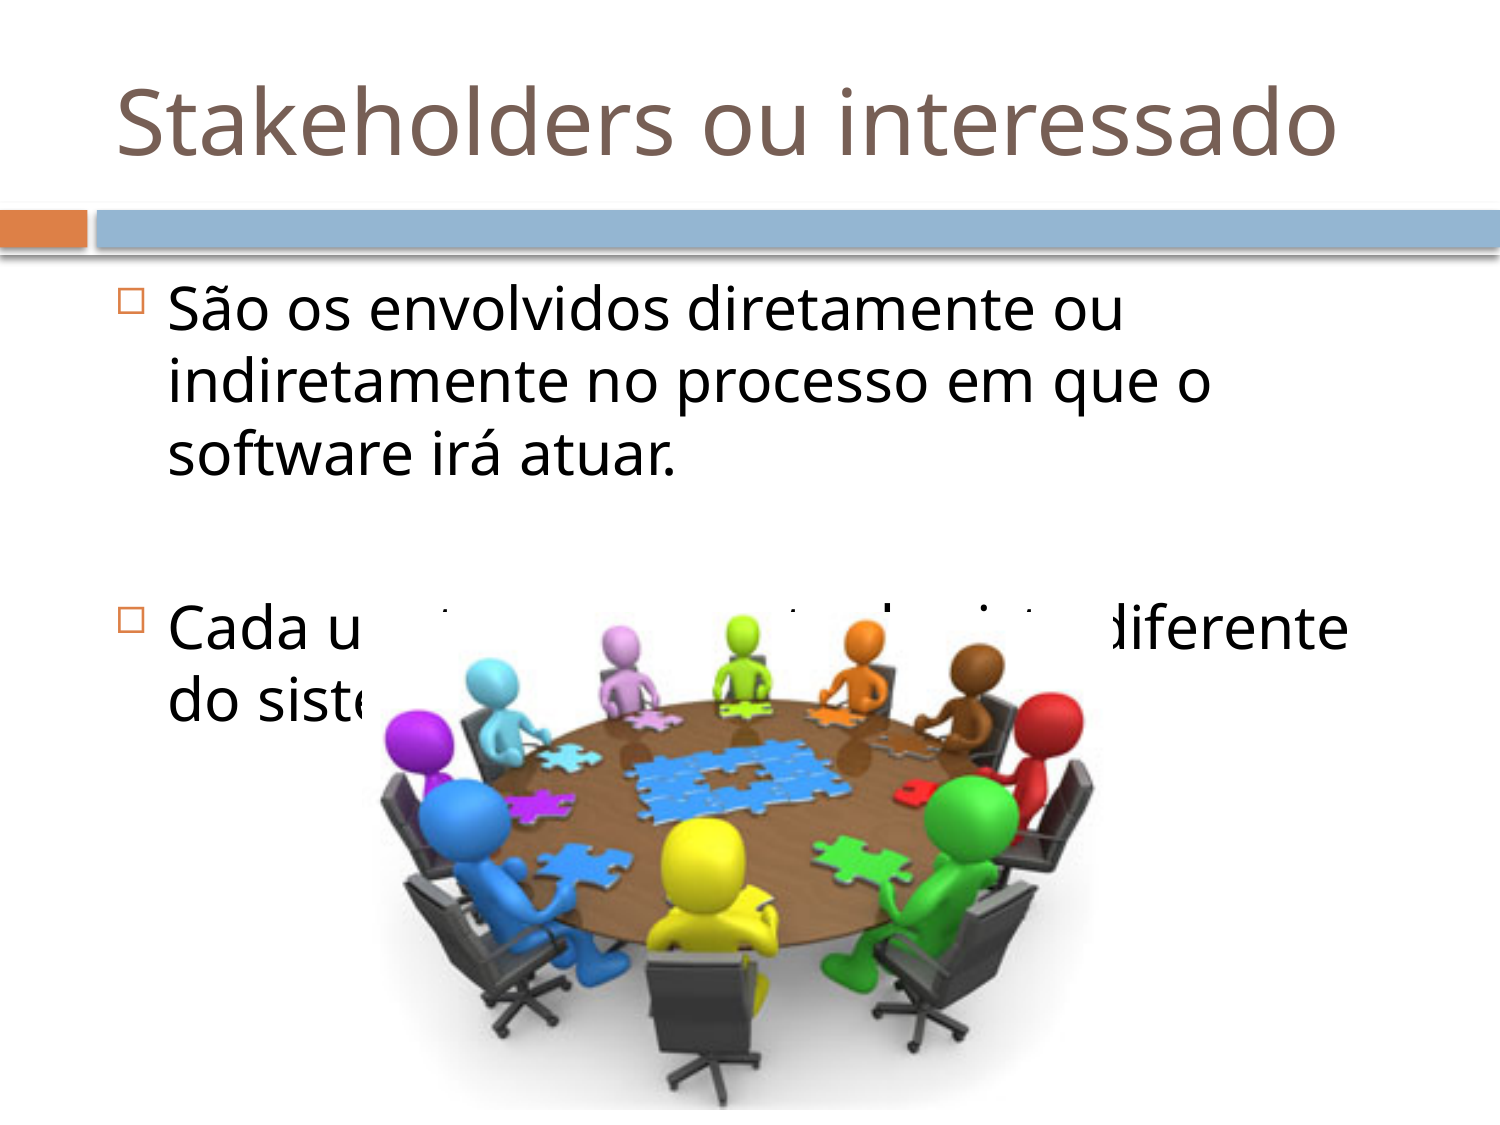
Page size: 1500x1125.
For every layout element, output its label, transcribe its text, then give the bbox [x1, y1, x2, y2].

title Stakeholders ou interessado [100, 37, 1438, 200]
picture [362, 612, 1113, 1110]
list São os envolvidos diretamente ou indiretamente no processo em que o software irá atuar. Cada um tem um ponto de vista diferente do sistema [100, 262, 1438, 1000]
